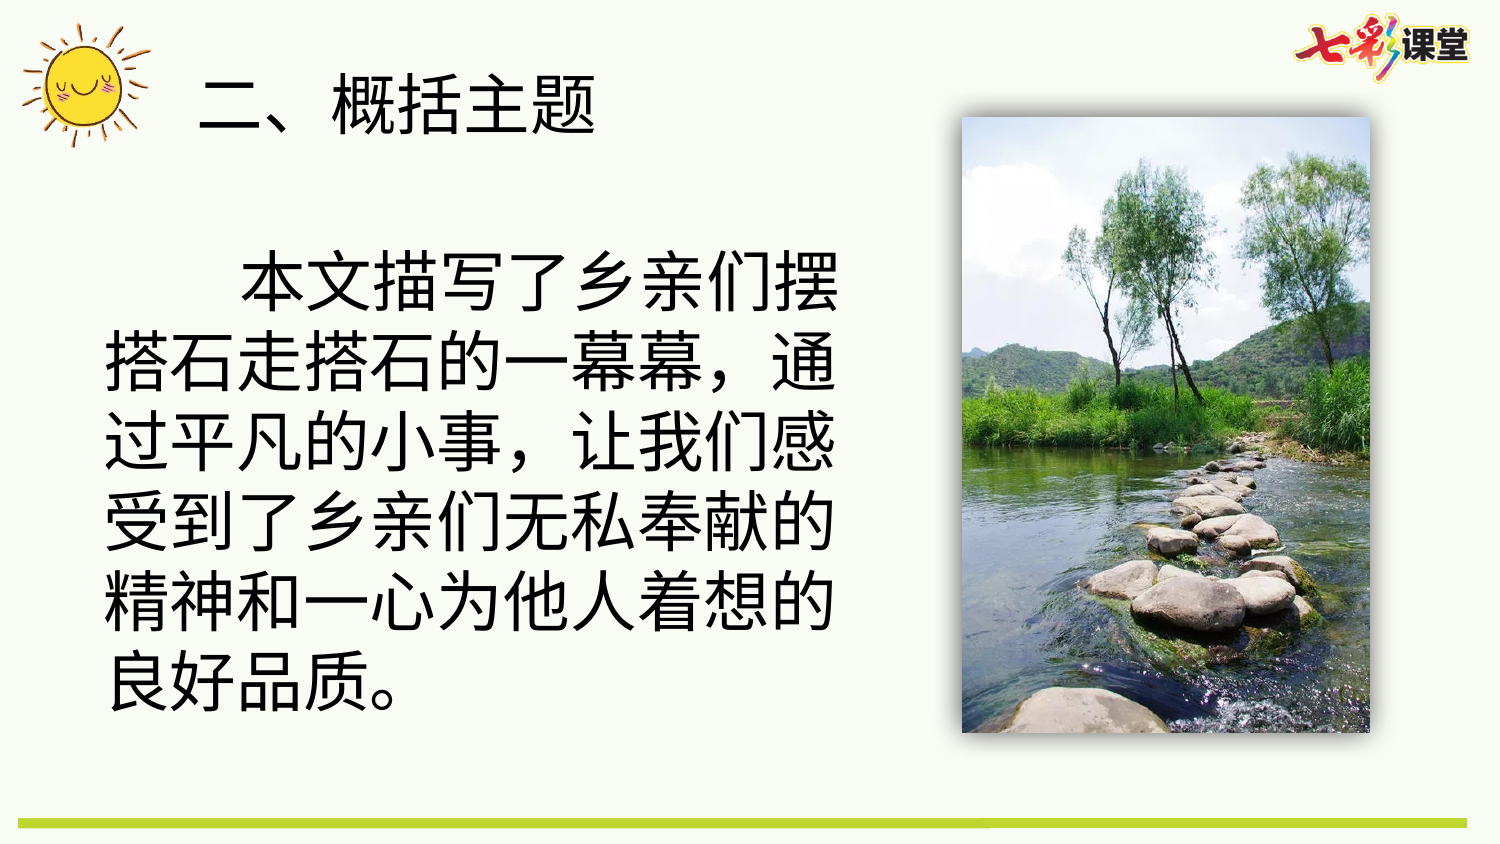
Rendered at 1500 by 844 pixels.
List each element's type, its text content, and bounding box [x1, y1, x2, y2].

text_box 二、概括主题 [181, 55, 627, 151]
picture [962, 117, 1371, 734]
picture [1291, 9, 1472, 87]
text_box 本文描写了乡亲们摆搭石走搭石的一幕幕，通过平凡的小事，让我们感受到了乡亲们无私奉献的精神和一心为他人着想的良好品质。 [88, 232, 904, 728]
picture [18, 771, 1467, 844]
picture [0, 0, 173, 172]
